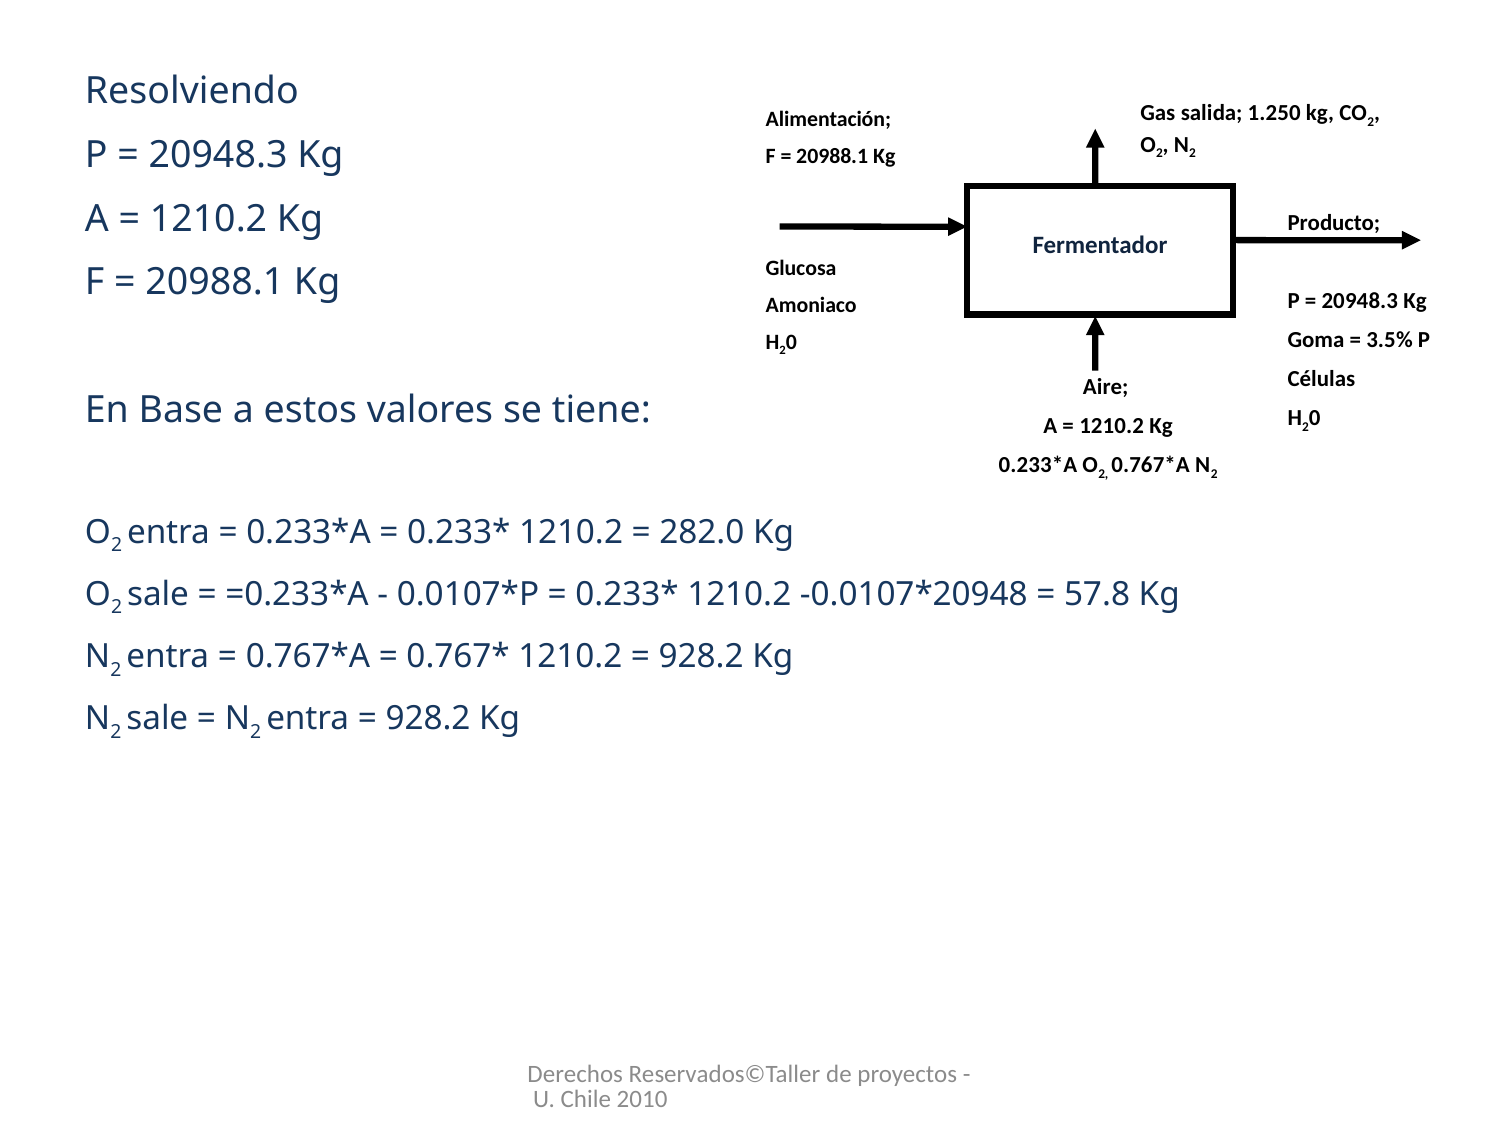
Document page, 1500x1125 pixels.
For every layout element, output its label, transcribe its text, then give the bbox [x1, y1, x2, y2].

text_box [750, 88, 1500, 532]
footer Derechos Reservados©Taller de proyectos - U. Chile 2010 [512, 1042, 988, 1103]
text_box Resolviendo P = 20948.3 Kg A = 1210.2 Kg F = 20988.1 Kg En Base a estos valores se tiene: O2 entra = 0.233*A = 0.233* 1210.2 = 282.0 Kg O2 sale = =0.233*A - 0.0107*P = 0.233* 1210.2 -0.0107*20948 = 57.8 Kg N2 entra = 0.767*A = 0.767* 1210.2 = 928.2 Kg N2 sale = N2 entra = 928.2 Kg [70, 58, 1500, 750]
